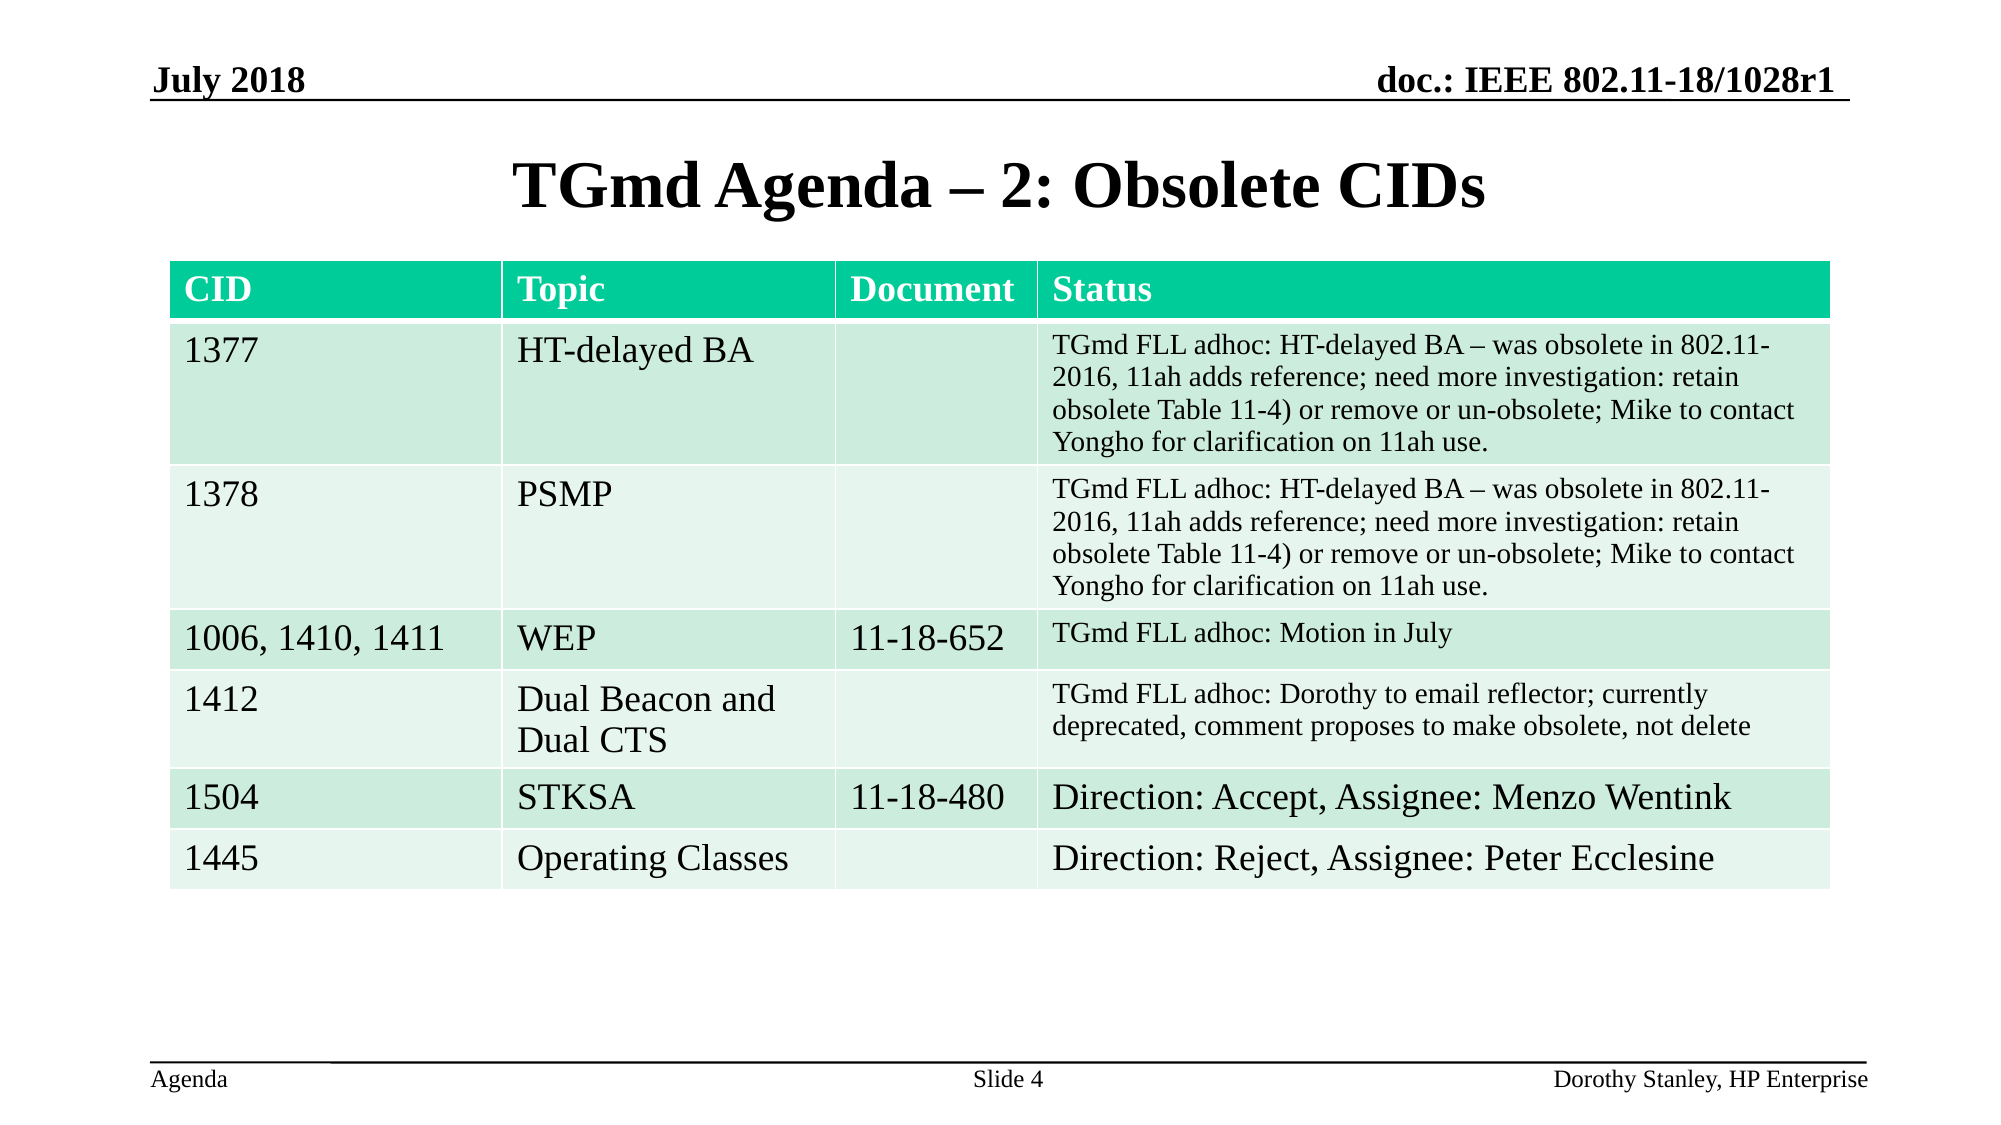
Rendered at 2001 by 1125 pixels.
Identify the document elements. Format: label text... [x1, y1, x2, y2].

table_cell Direction: Accept, Assignee: Menzo Wentink [1038, 769, 1830, 828]
table_cell STKSA [503, 769, 835, 828]
footer Dorothy Stanley, HP Enterprise [1549, 1062, 1869, 1093]
table_cell TGmd FLL adhoc: Dorothy to email reflector; currently deprecated, comment proposes to make obsolete, not delete [1038, 671, 1830, 767]
table_cell [836, 830, 1037, 889]
table_cell TGmd FLL adhoc: Motion in July [1038, 610, 1830, 669]
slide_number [152, 54, 567, 100]
table_cell 1006, 1410, 1411 [170, 610, 501, 669]
table_cell 1504 [170, 769, 501, 828]
table_cell Operating Classes [503, 830, 835, 889]
table_cell 1377 [170, 324, 501, 464]
table_header Document [836, 261, 1037, 318]
table_cell 1445 [170, 830, 501, 889]
table_cell [836, 671, 1037, 767]
title TGmd Agenda – 2: Obsolete CIDs [362, 112, 1638, 250]
table_cell 1378 [170, 466, 501, 608]
table_cell [836, 324, 1037, 464]
slide_number Slide 4 [972, 1062, 1044, 1093]
table_header Status [1038, 261, 1830, 318]
table_header CID [170, 261, 501, 318]
table_cell 1412 [170, 671, 501, 767]
table_cell TGmd FLL adhoc: HT-delayed BA – was obsolete in 802.11-2016, 11ah adds reference; need more investigation: retain obsolete Table 11-4) or remove or un-obsolete; Mike to contact Yongho for clarification on 11ah use. [1038, 466, 1830, 608]
table_cell PSMP [503, 466, 835, 608]
table_cell Direction: Reject, Assignee: Peter Ecclesine [1038, 830, 1830, 889]
table_cell TGmd FLL adhoc: HT-delayed BA – was obsolete in 802.11-2016, 11ah adds reference; need more investigation: retain obsolete Table 11-4) or remove or un-obsolete; Mike to contact Yongho for clarification on 11ah use. [1038, 324, 1830, 464]
table_cell WEP [503, 610, 835, 669]
table_cell 11-18-652 [836, 610, 1037, 669]
table_header Topic [503, 261, 835, 318]
table_cell [836, 466, 1037, 608]
table_cell 11-18-480 [836, 769, 1037, 828]
table_cell HT-delayed BA [503, 324, 835, 464]
table_cell Dual Beacon and Dual CTS [503, 671, 835, 767]
